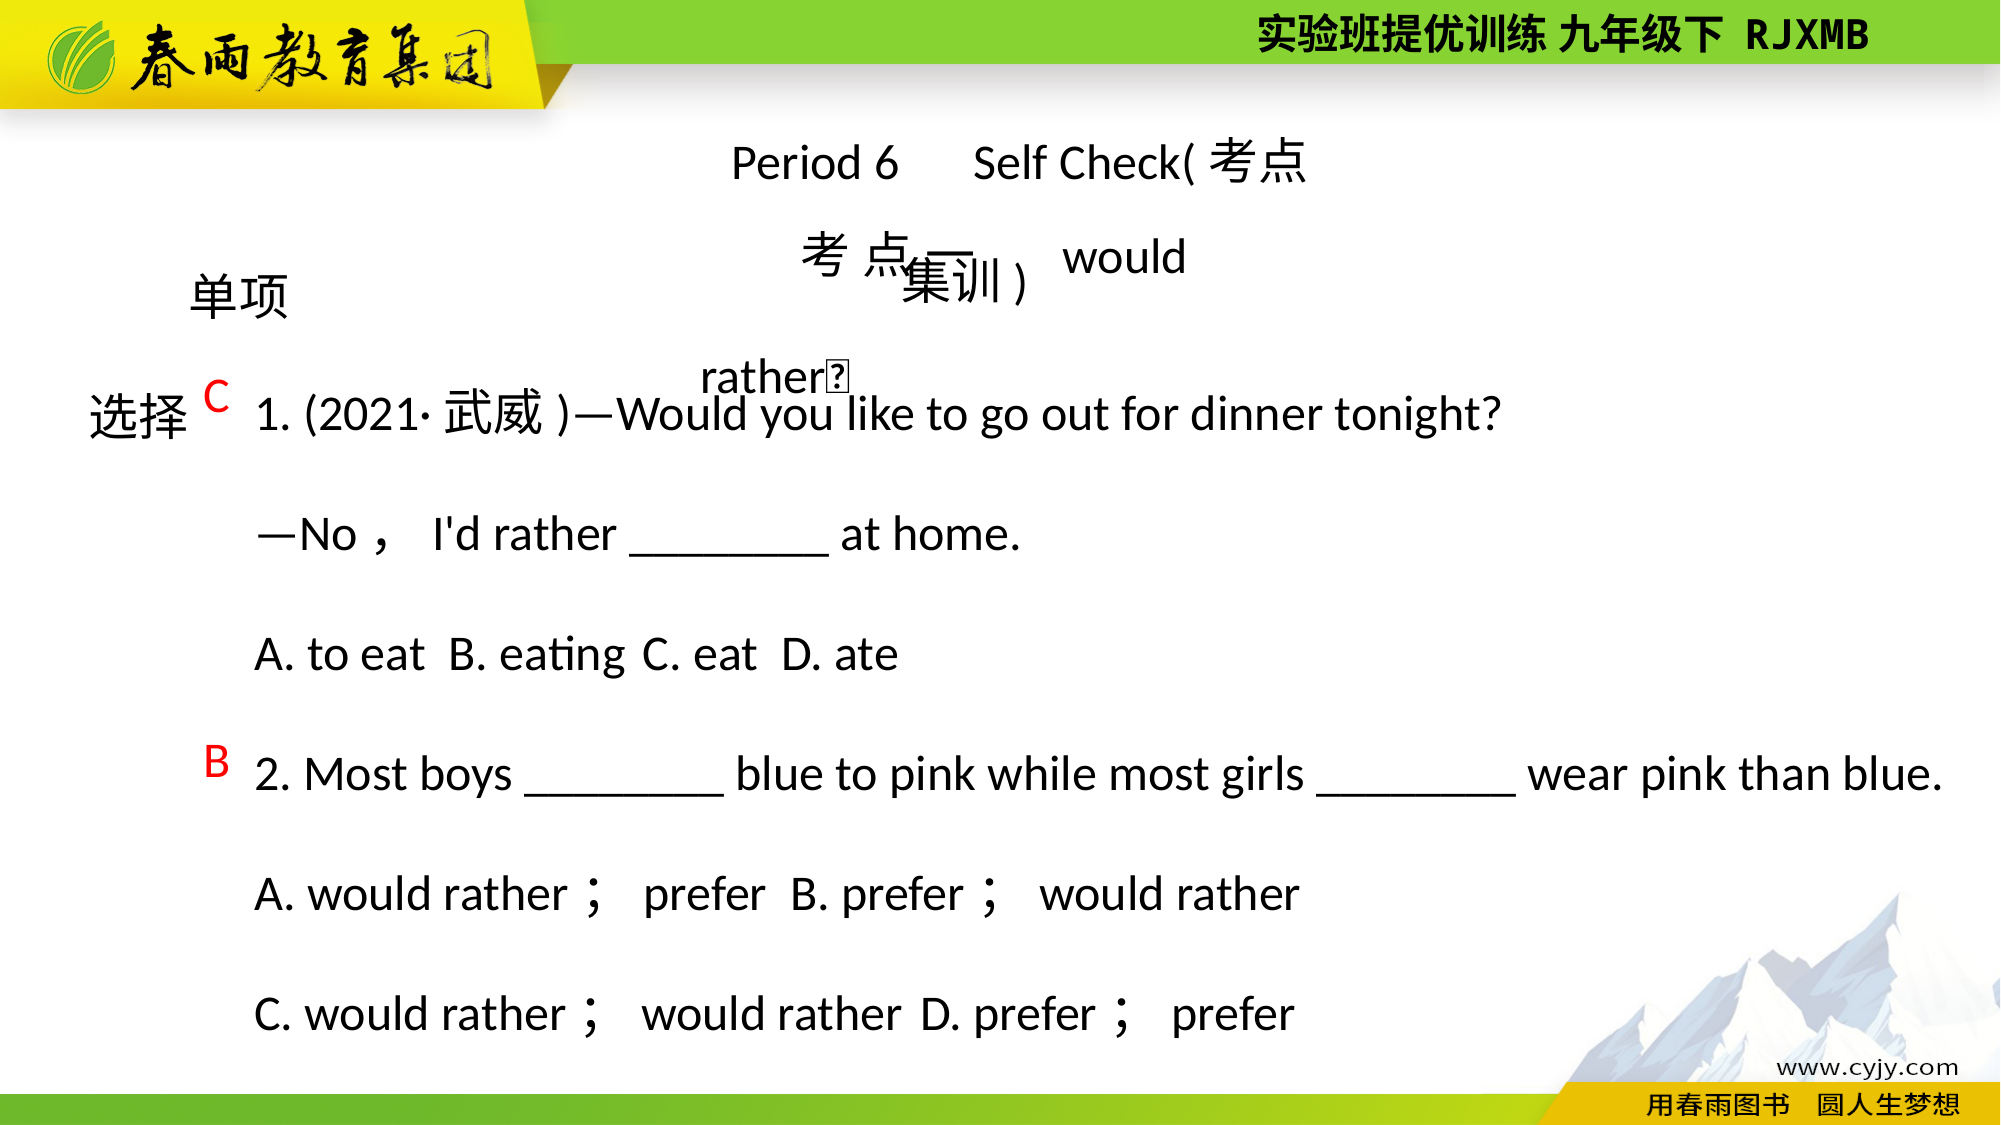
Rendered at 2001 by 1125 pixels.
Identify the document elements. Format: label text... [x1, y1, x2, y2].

text_box B [188, 719, 246, 795]
text_box 单项选择 [74, 198, 304, 333]
text_box 考点一 would rather [685, 155, 1203, 291]
text_box 1. (2021·武威)—Would you like to go out for dinner tonight? —No，I'd rather ________ at home. A. to eat B. eating C. eat D. ate 2. Most boys ________ blue to pink while most girls ________ wear pink than blue. A. would rather；prefer B. prefer；would rather C. would rather；would rather D. prefer；prefer [139, 313, 1971, 1048]
text_box C [189, 355, 246, 430]
text_box Period 6 Self Check(考点集训) [597, 61, 1343, 197]
picture [0, 0, 2001, 1125]
